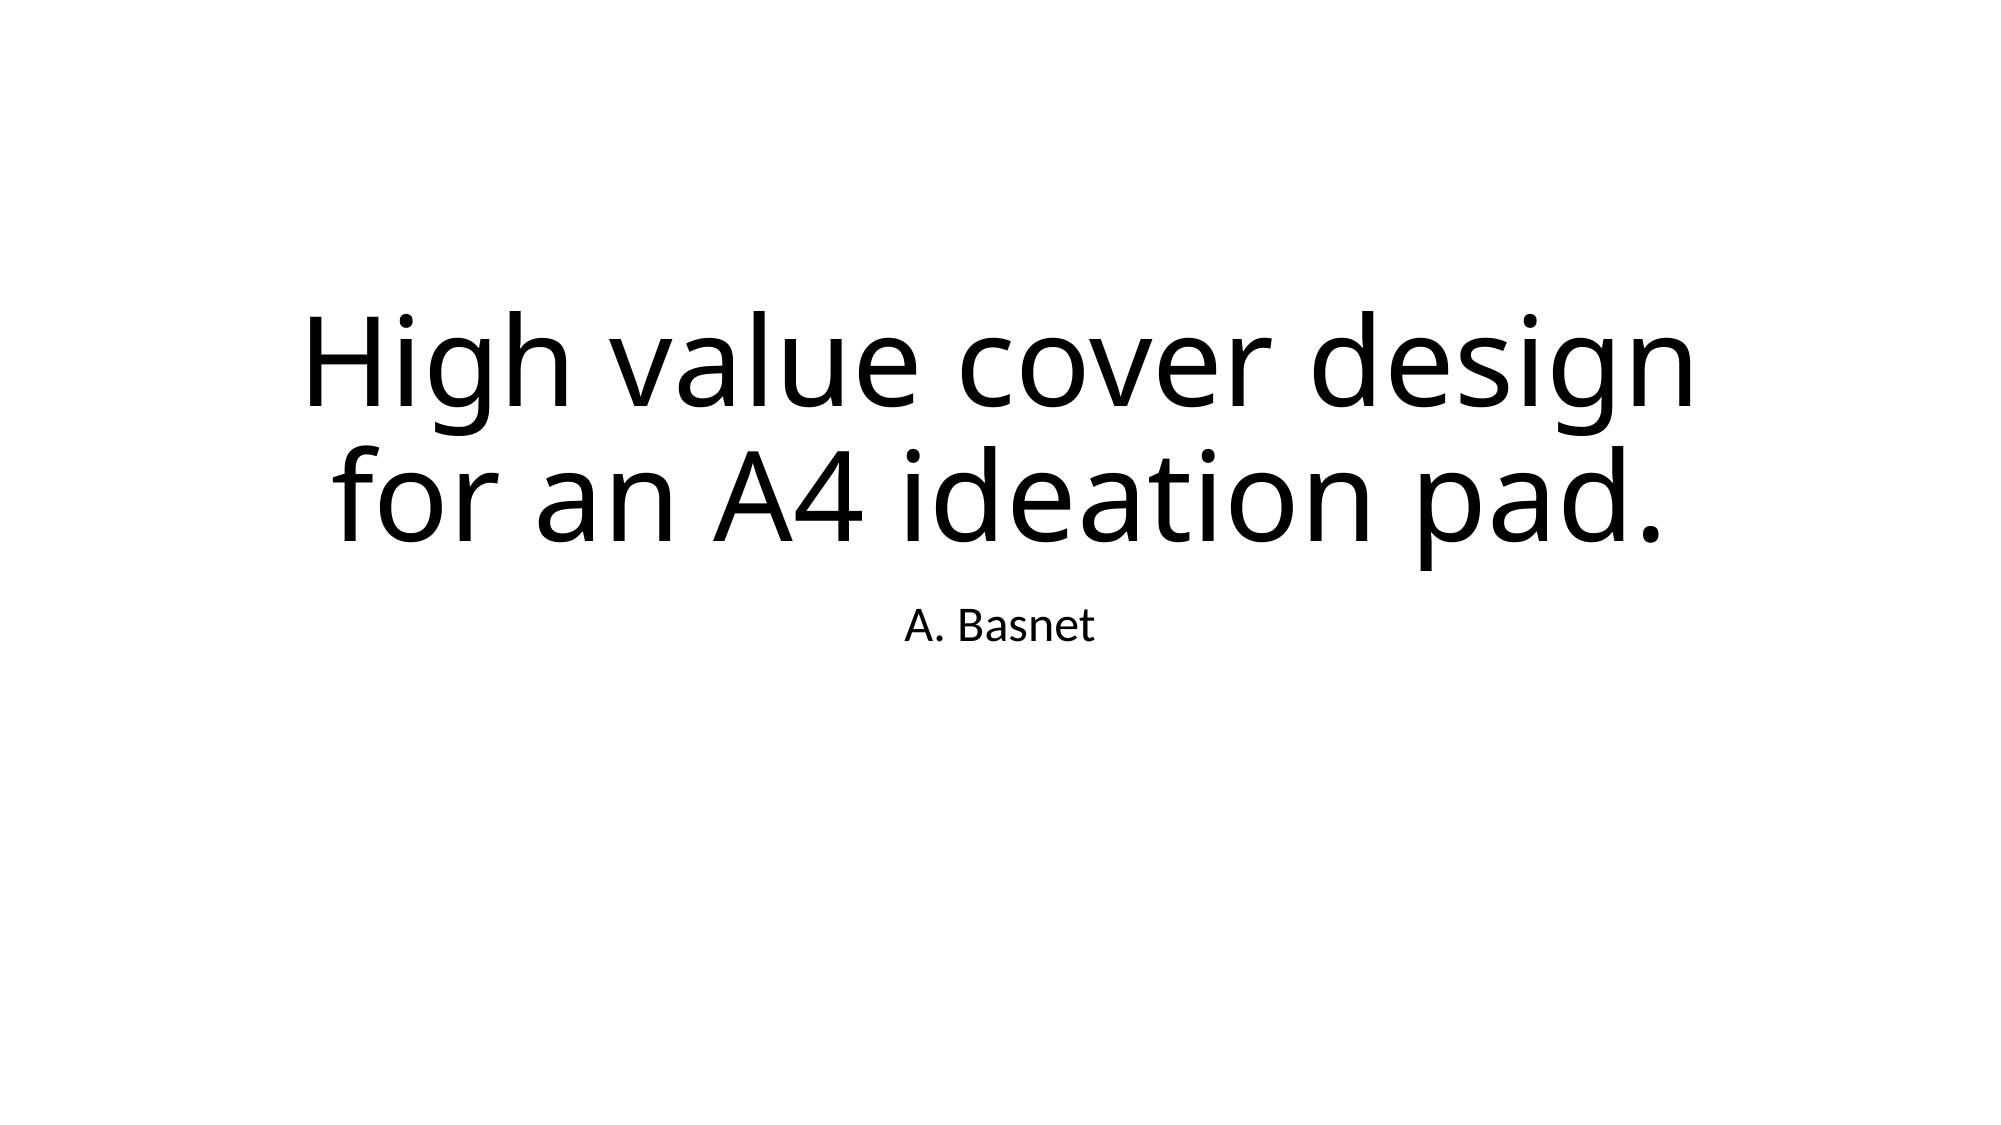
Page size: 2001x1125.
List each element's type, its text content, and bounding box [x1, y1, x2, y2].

title High value cover design for an A4 ideation pad. [249, 184, 1750, 576]
subtitle A. Basnet [249, 590, 1750, 863]
